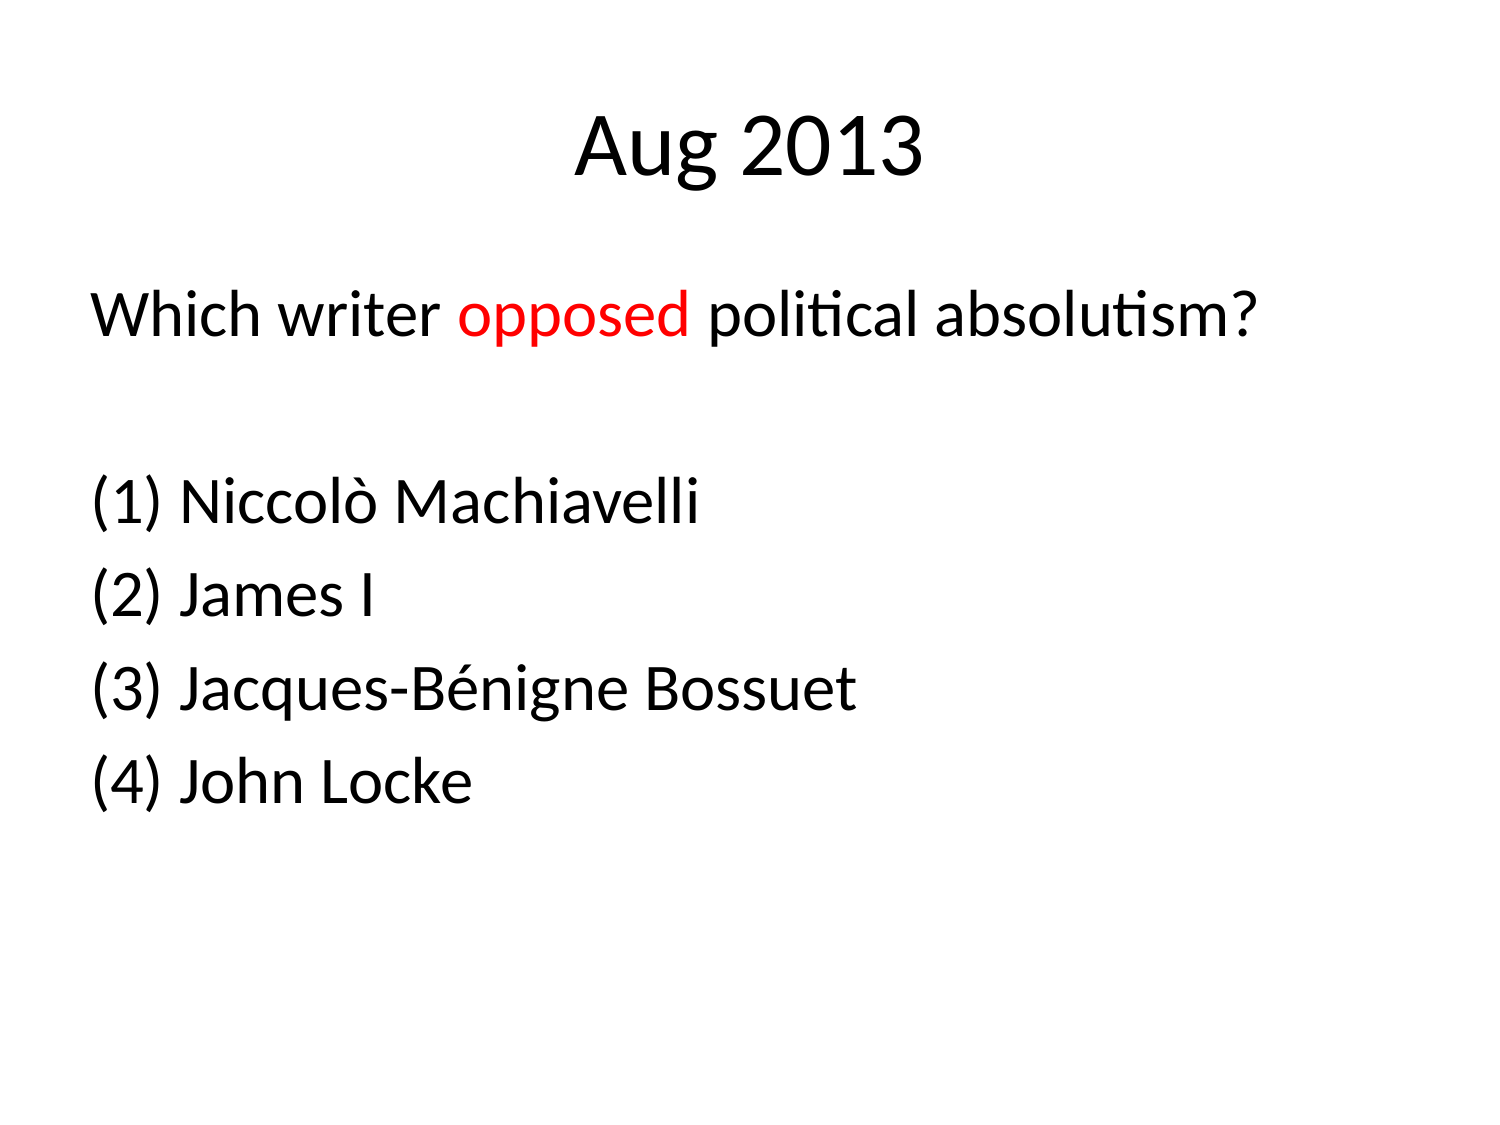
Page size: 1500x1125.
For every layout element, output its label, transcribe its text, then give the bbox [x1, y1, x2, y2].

list Which writer opposed political absolutism? (1) Niccolò Machiavelli (2) James I (3) Jacques-Bénigne Bossuet (4) John Locke [75, 262, 1425, 1005]
title Aug 2013 [75, 45, 1425, 233]
